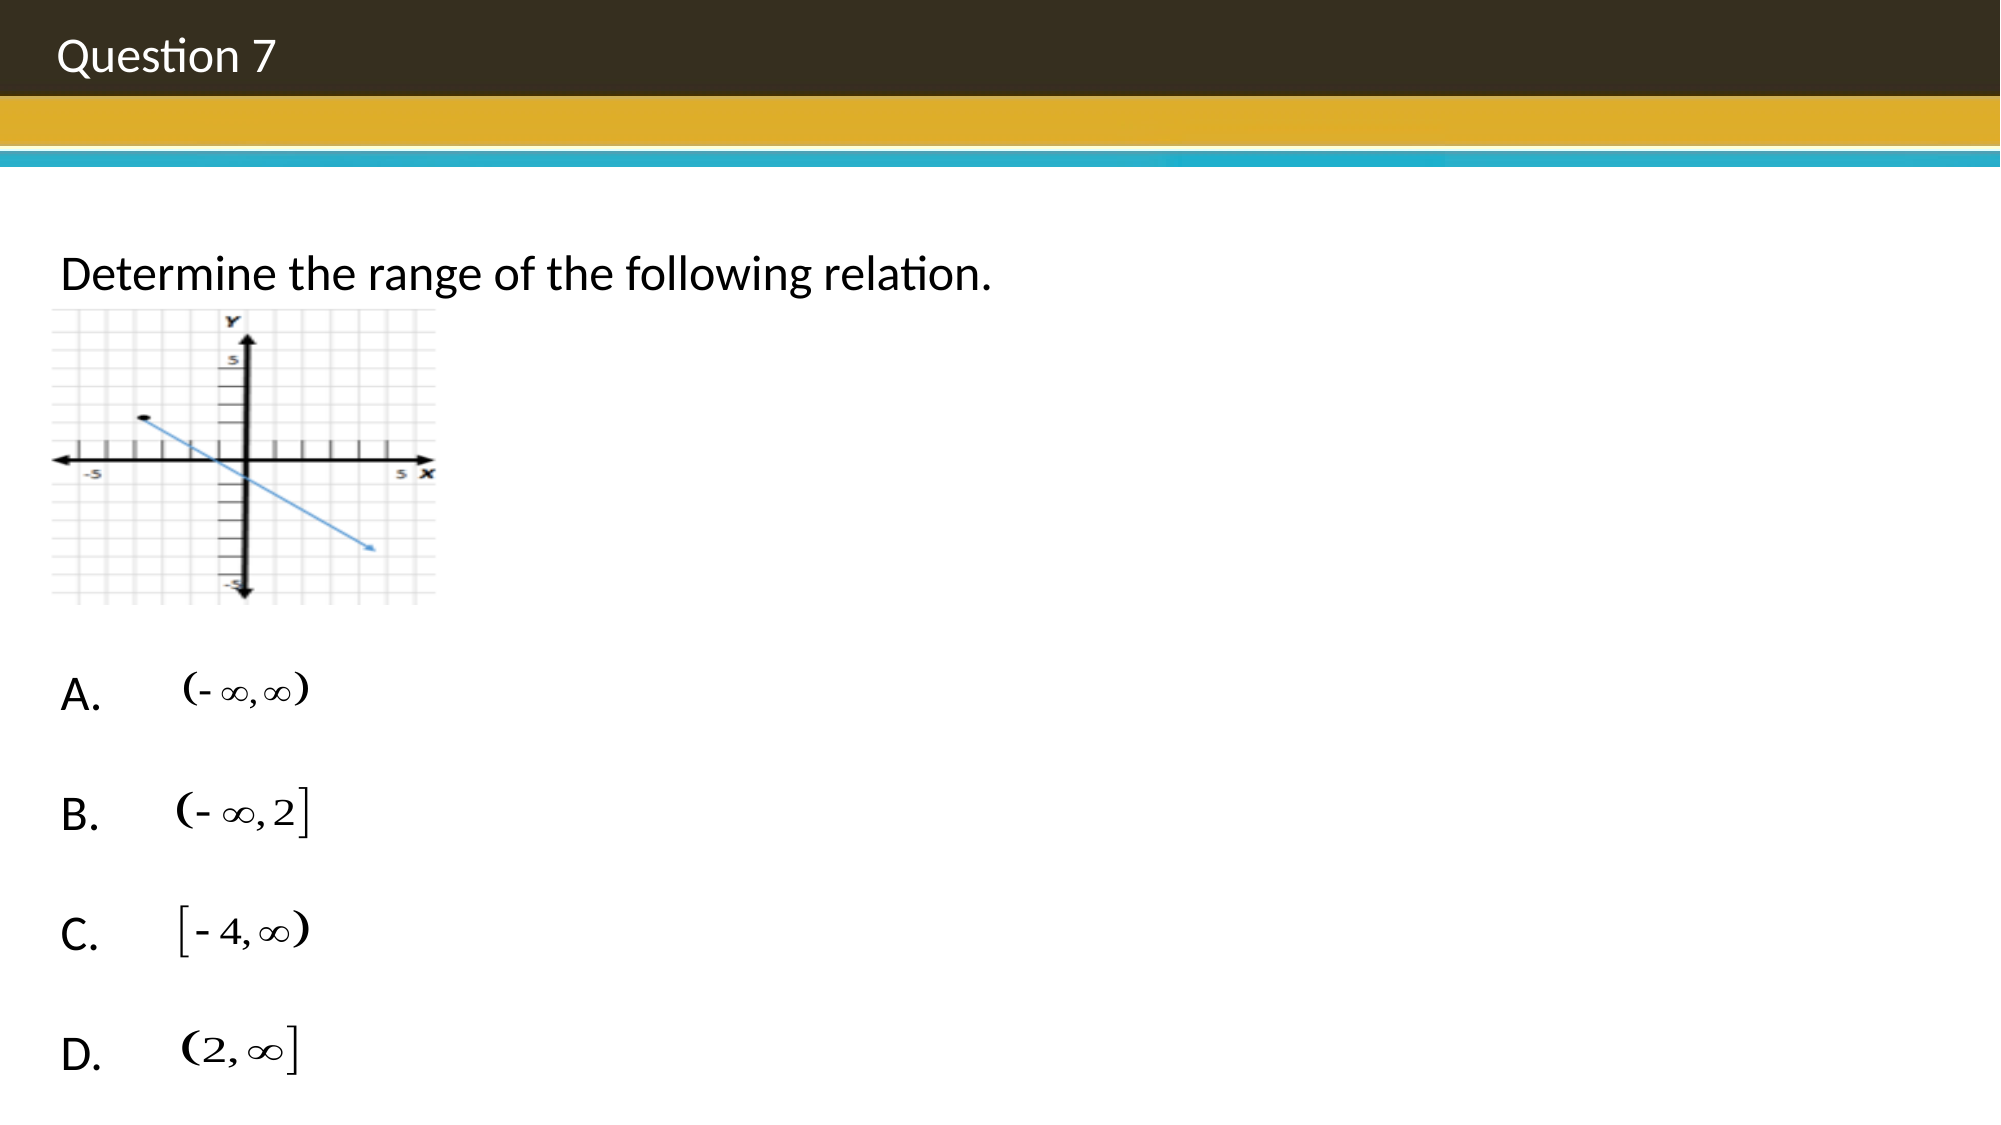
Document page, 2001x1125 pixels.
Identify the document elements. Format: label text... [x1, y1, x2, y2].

picture [0, 0, 2000, 167]
picture [45, 305, 444, 605]
text_box Question 7 [41, 14, 293, 90]
picture [177, 665, 313, 724]
picture [173, 902, 316, 968]
picture [170, 784, 320, 848]
picture [173, 1022, 309, 1084]
text_box Determine the range of the following relation. A. B. C. D. [45, 233, 1776, 1089]
